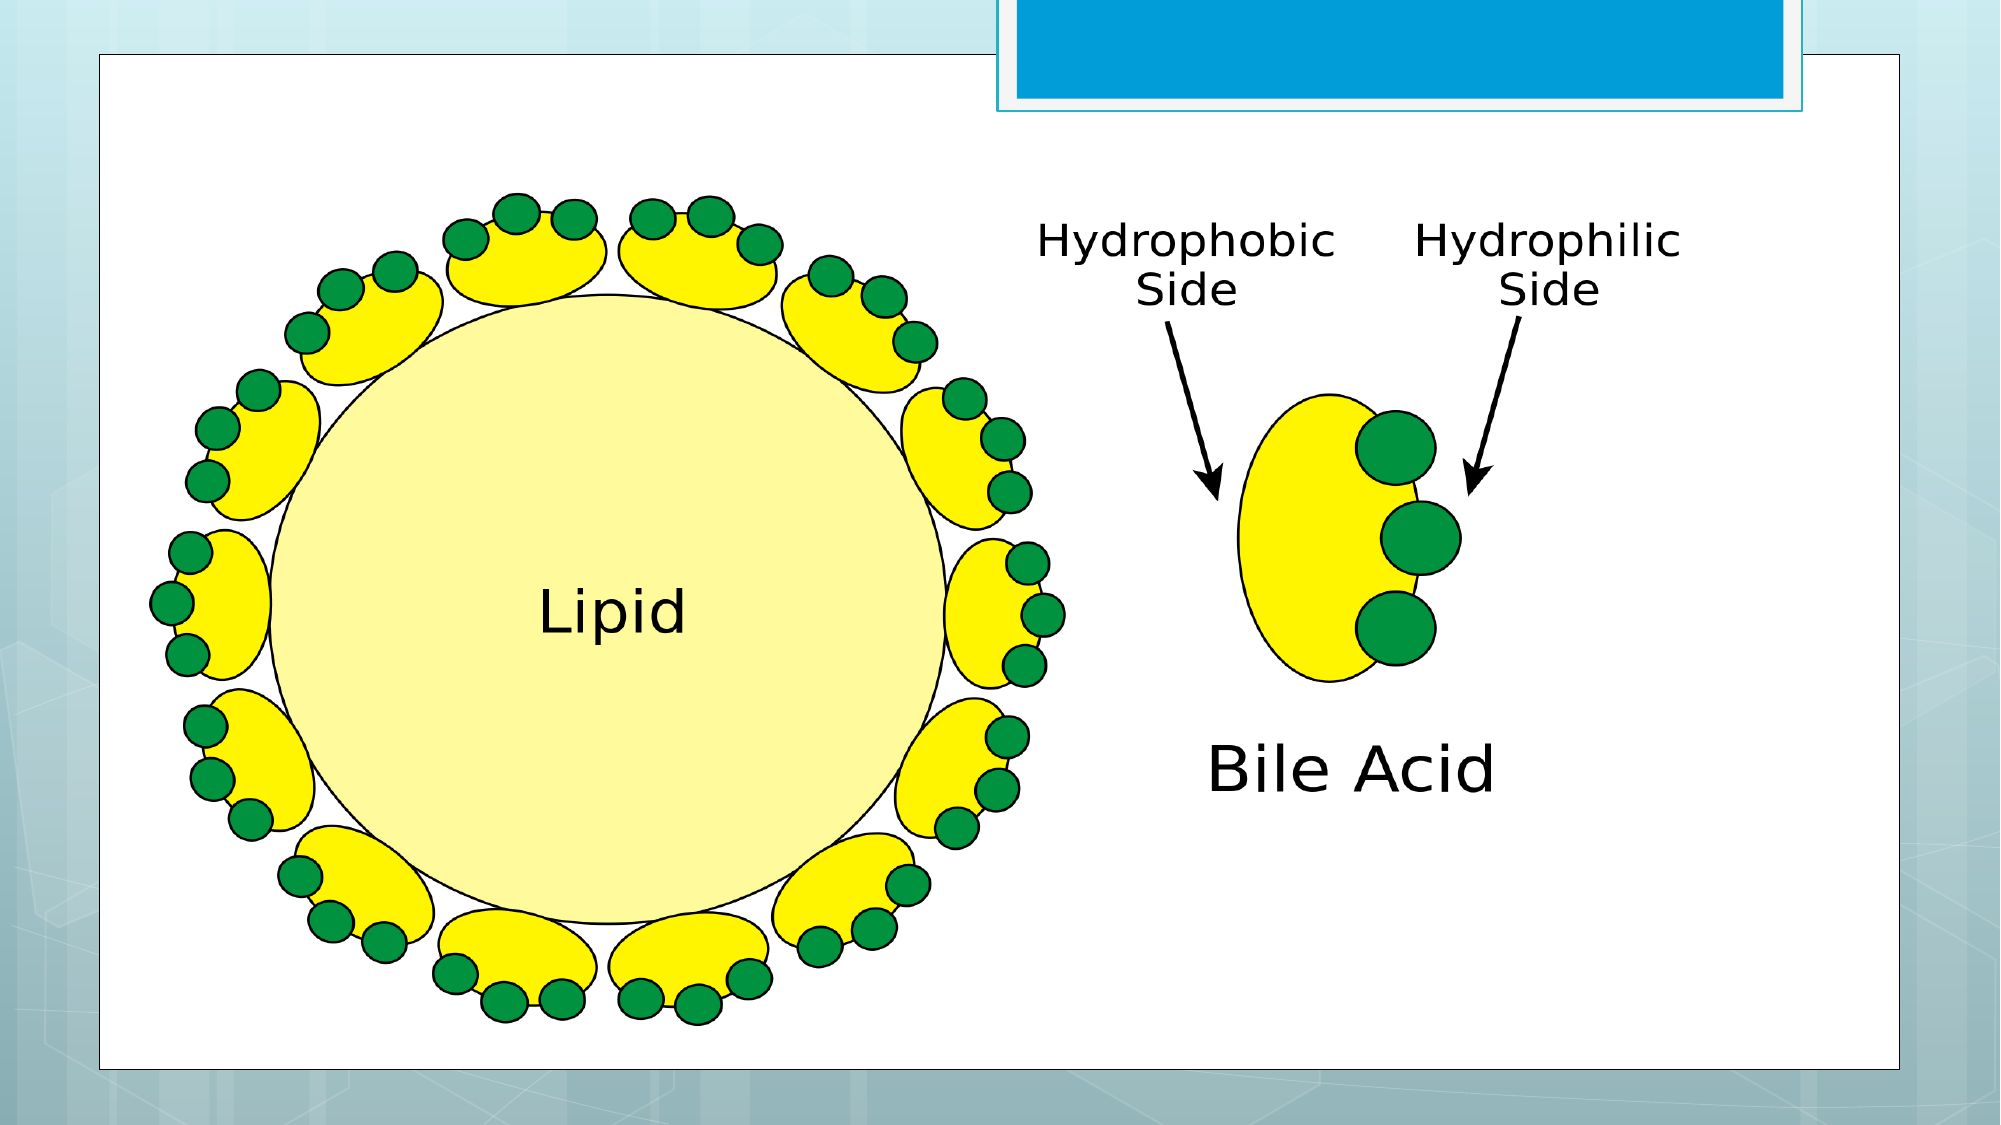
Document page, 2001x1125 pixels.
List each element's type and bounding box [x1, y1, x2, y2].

picture [135, 181, 1690, 1038]
